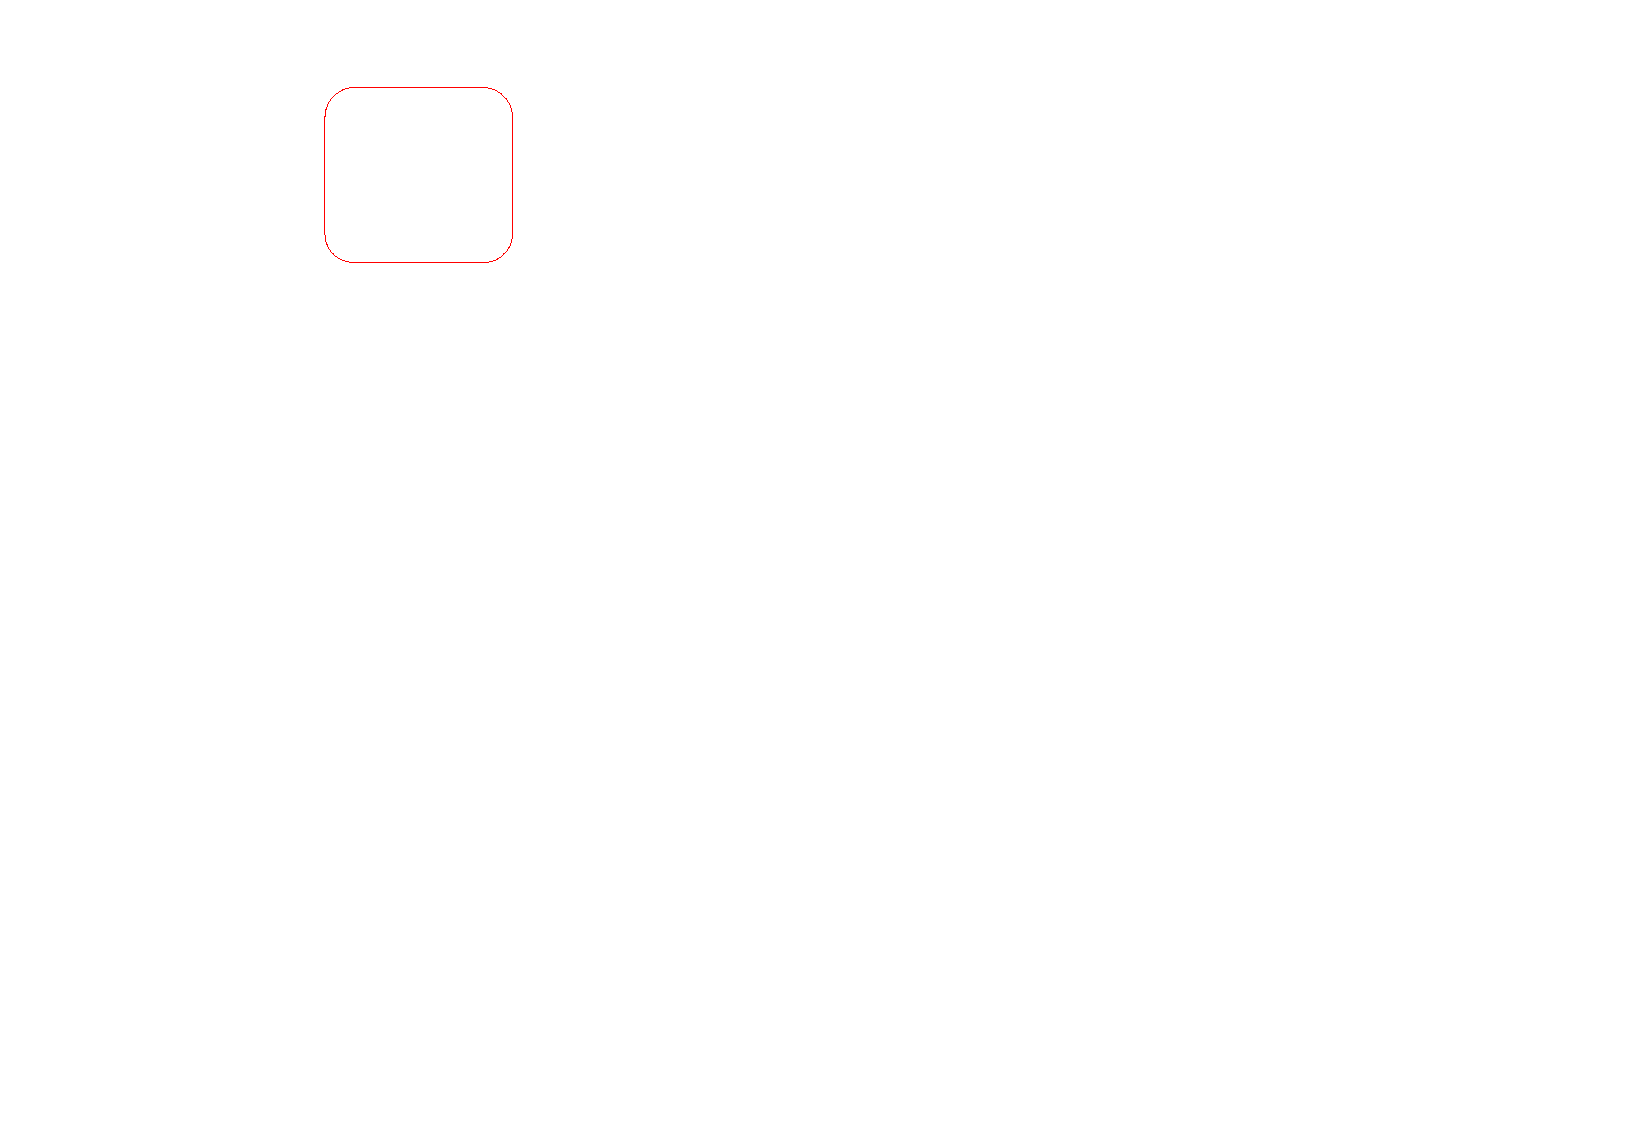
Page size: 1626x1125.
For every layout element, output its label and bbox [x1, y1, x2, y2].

text_box [324, 87, 513, 263]
